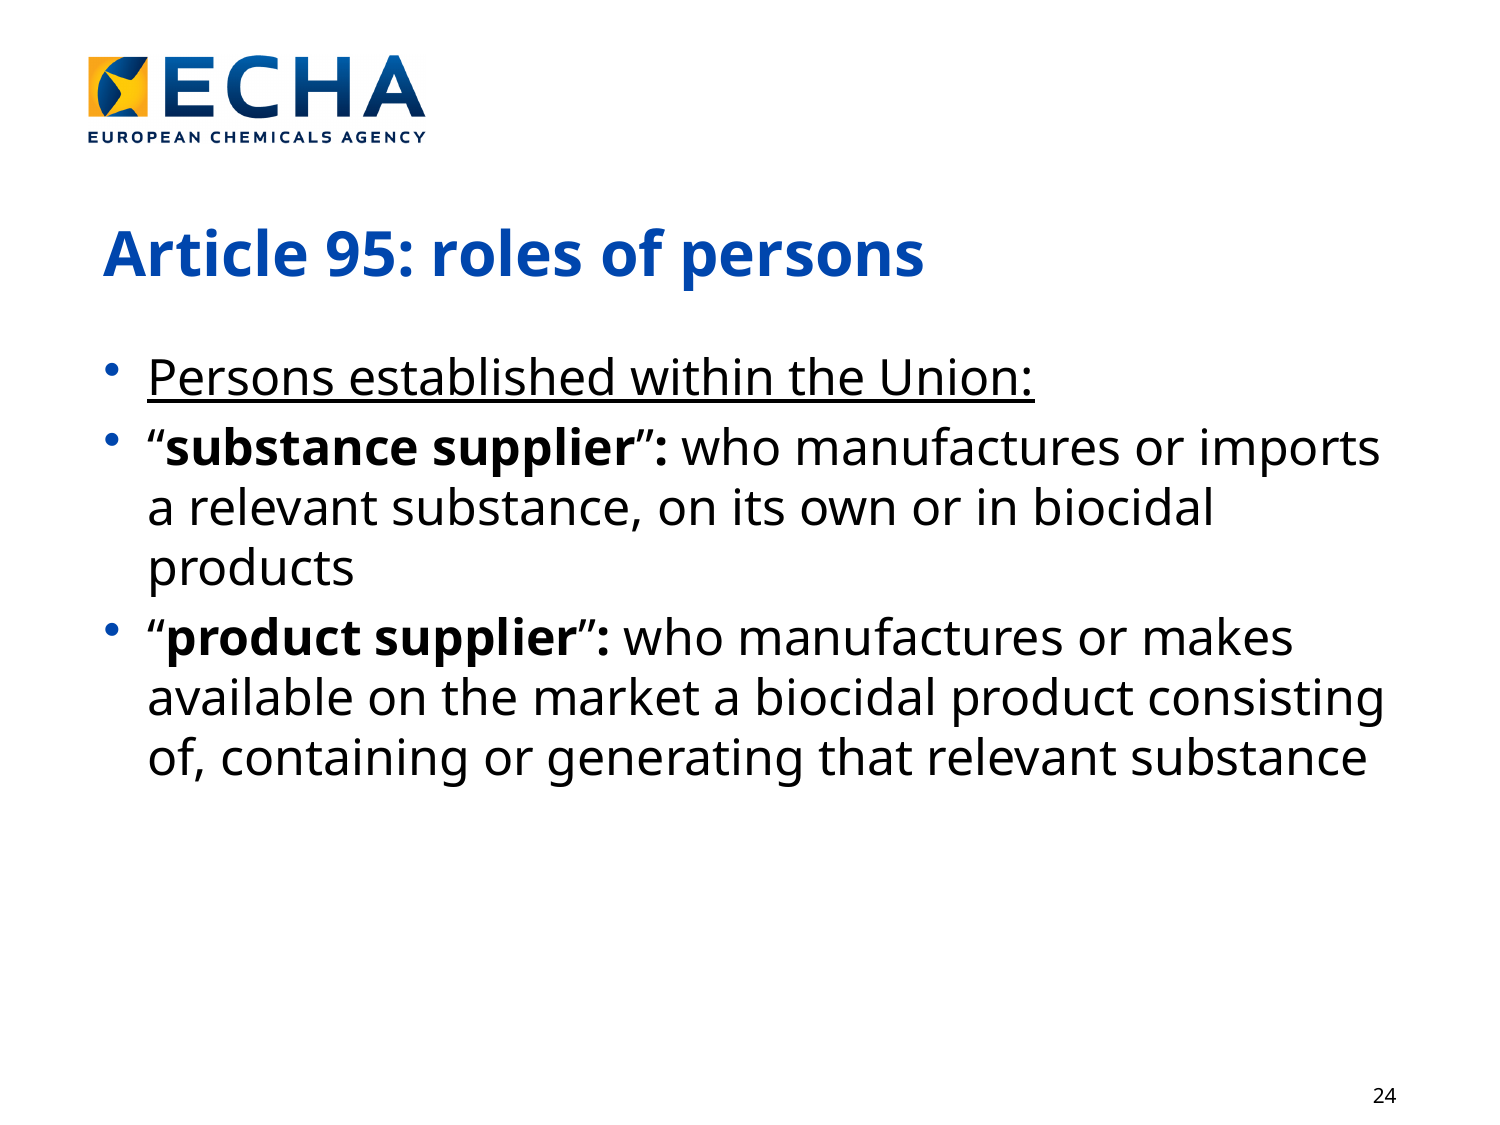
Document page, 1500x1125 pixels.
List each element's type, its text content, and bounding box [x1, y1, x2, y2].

slide_number 24 [1174, 1074, 1412, 1125]
list Persons established within the Union: “substance supplier”: who manufactures or imports a relevant substance, on its own or in biocidal products “product supplier”: who manufactures or makes available on the market a biocidal product consisting of, containing or generating that relevant substance [88, 338, 1412, 1034]
list Article 95: roles of persons [88, 206, 1412, 296]
picture [88, 54, 426, 144]
